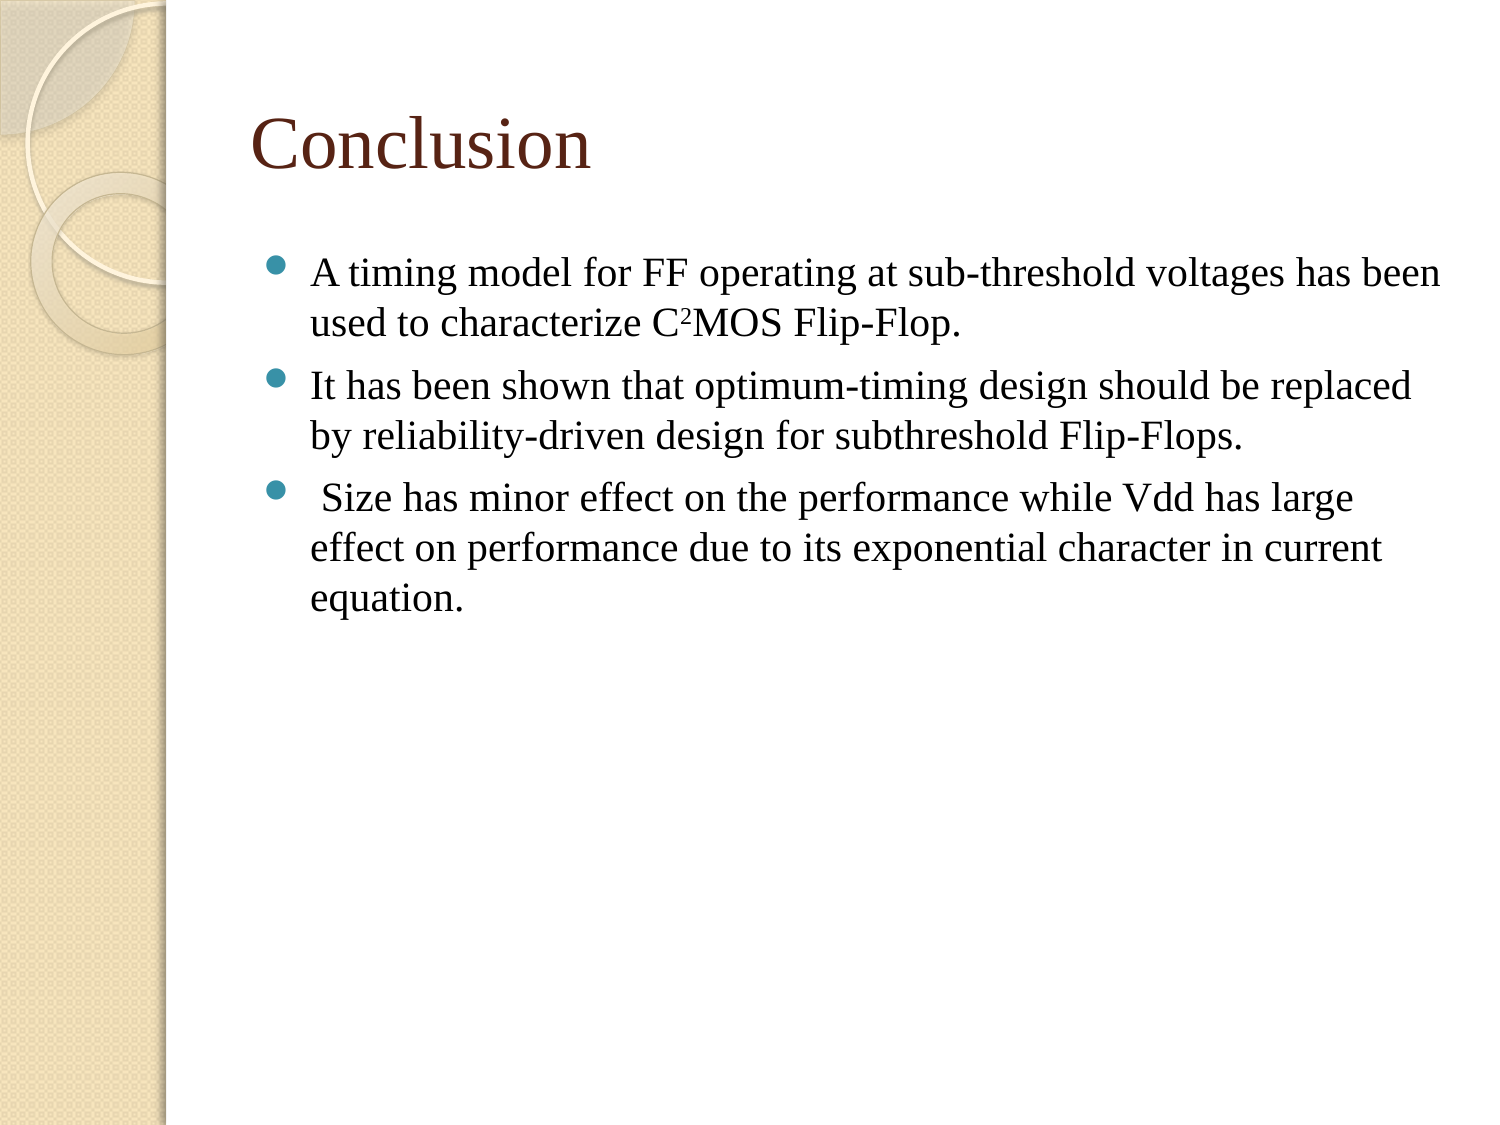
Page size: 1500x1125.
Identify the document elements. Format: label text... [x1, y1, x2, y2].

list A timing model for FF operating at sub-threshold voltages has been used to characterize C2MOS Flip-Flop. It has been shown that optimum-timing design should be replaced by reliability-driven design for subthreshold Flip-Flops. Size has minor effect on the performance while Vdd has large effect on performance due to its exponential character in current equation. [235, 237, 1466, 1025]
title Conclusion [235, 45, 1466, 233]
